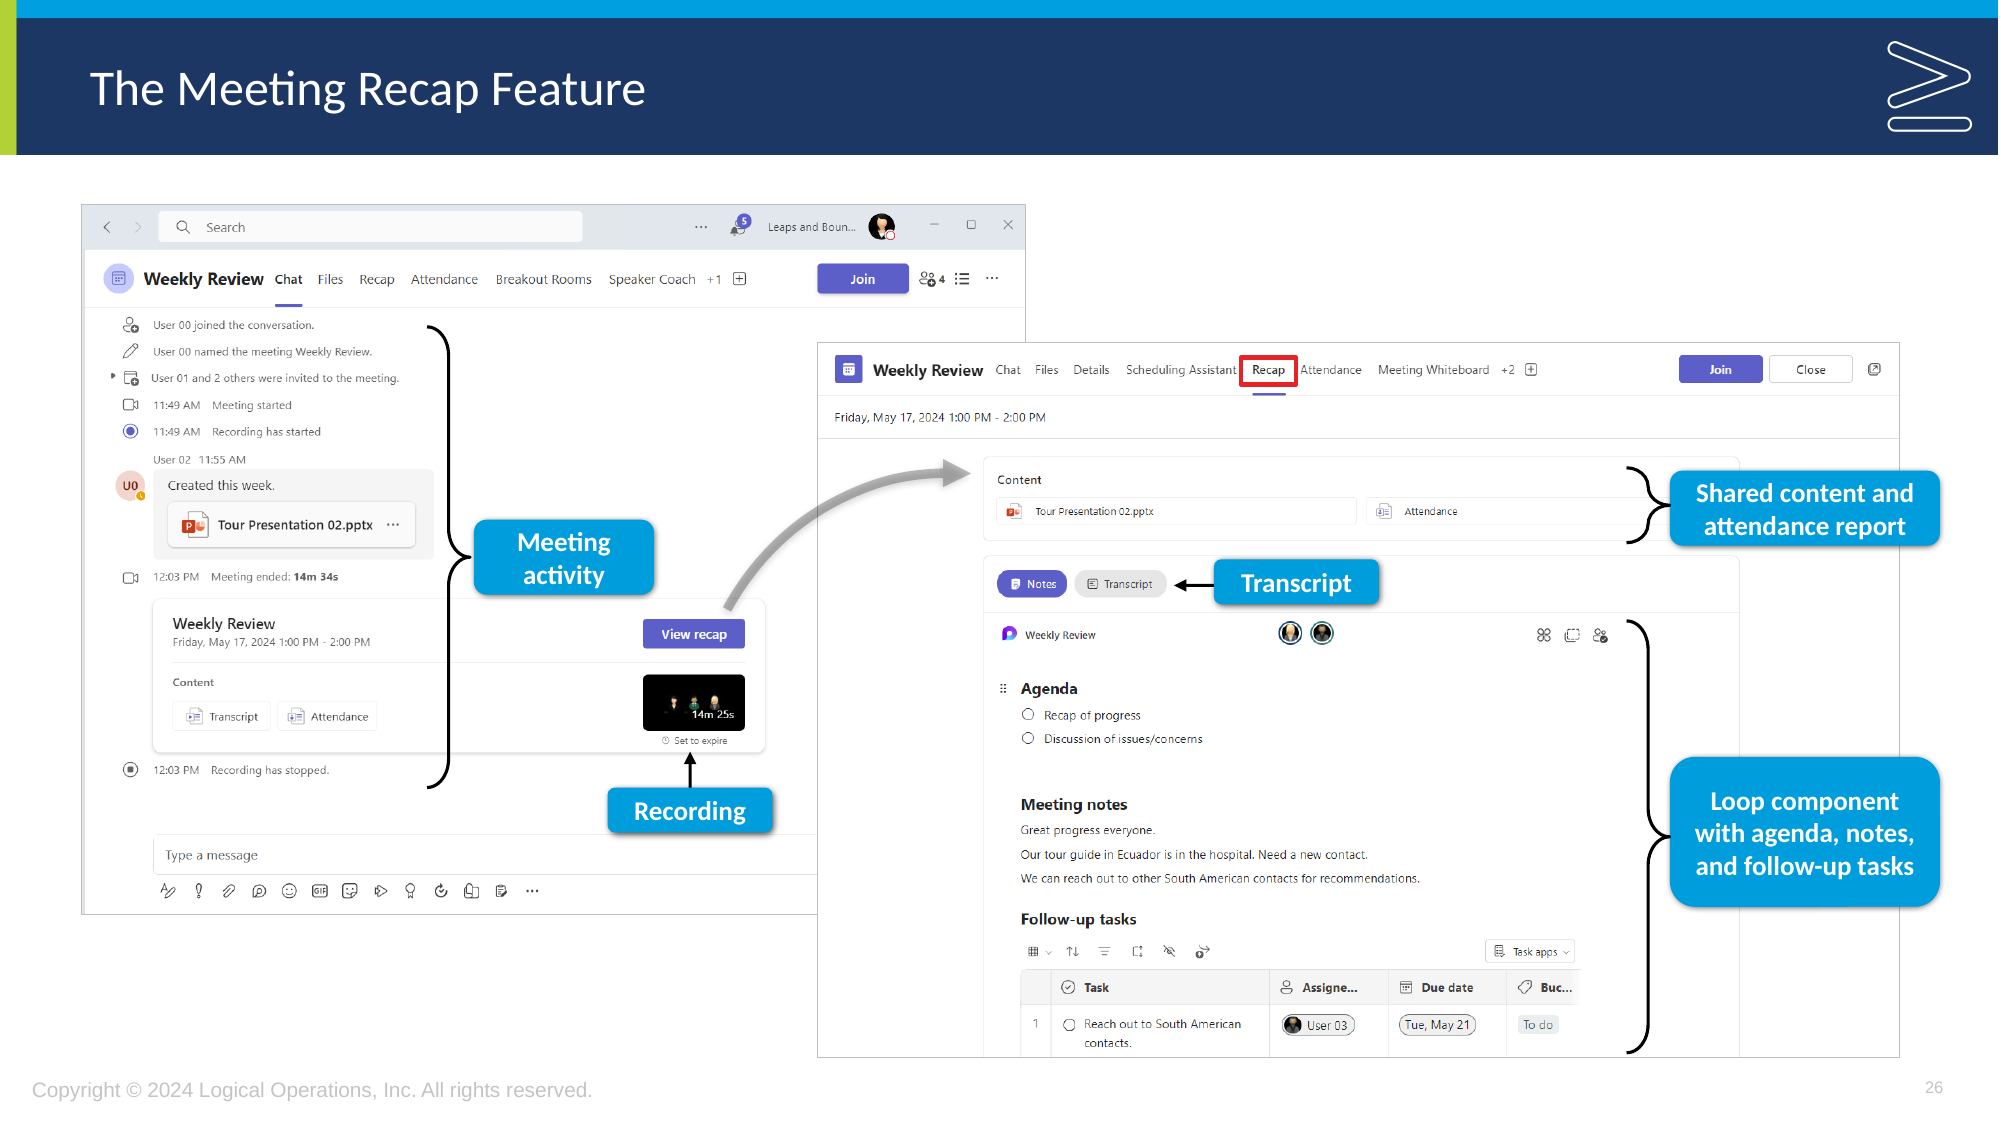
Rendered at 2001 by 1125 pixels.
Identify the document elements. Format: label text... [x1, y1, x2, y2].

slide_number 26 [1491, 1057, 1959, 1118]
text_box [81, 204, 1941, 1058]
picture [1850, 19, 1998, 155]
title The Meeting Recap Feature [74, 16, 1850, 155]
picture [0, 0, 74, 155]
